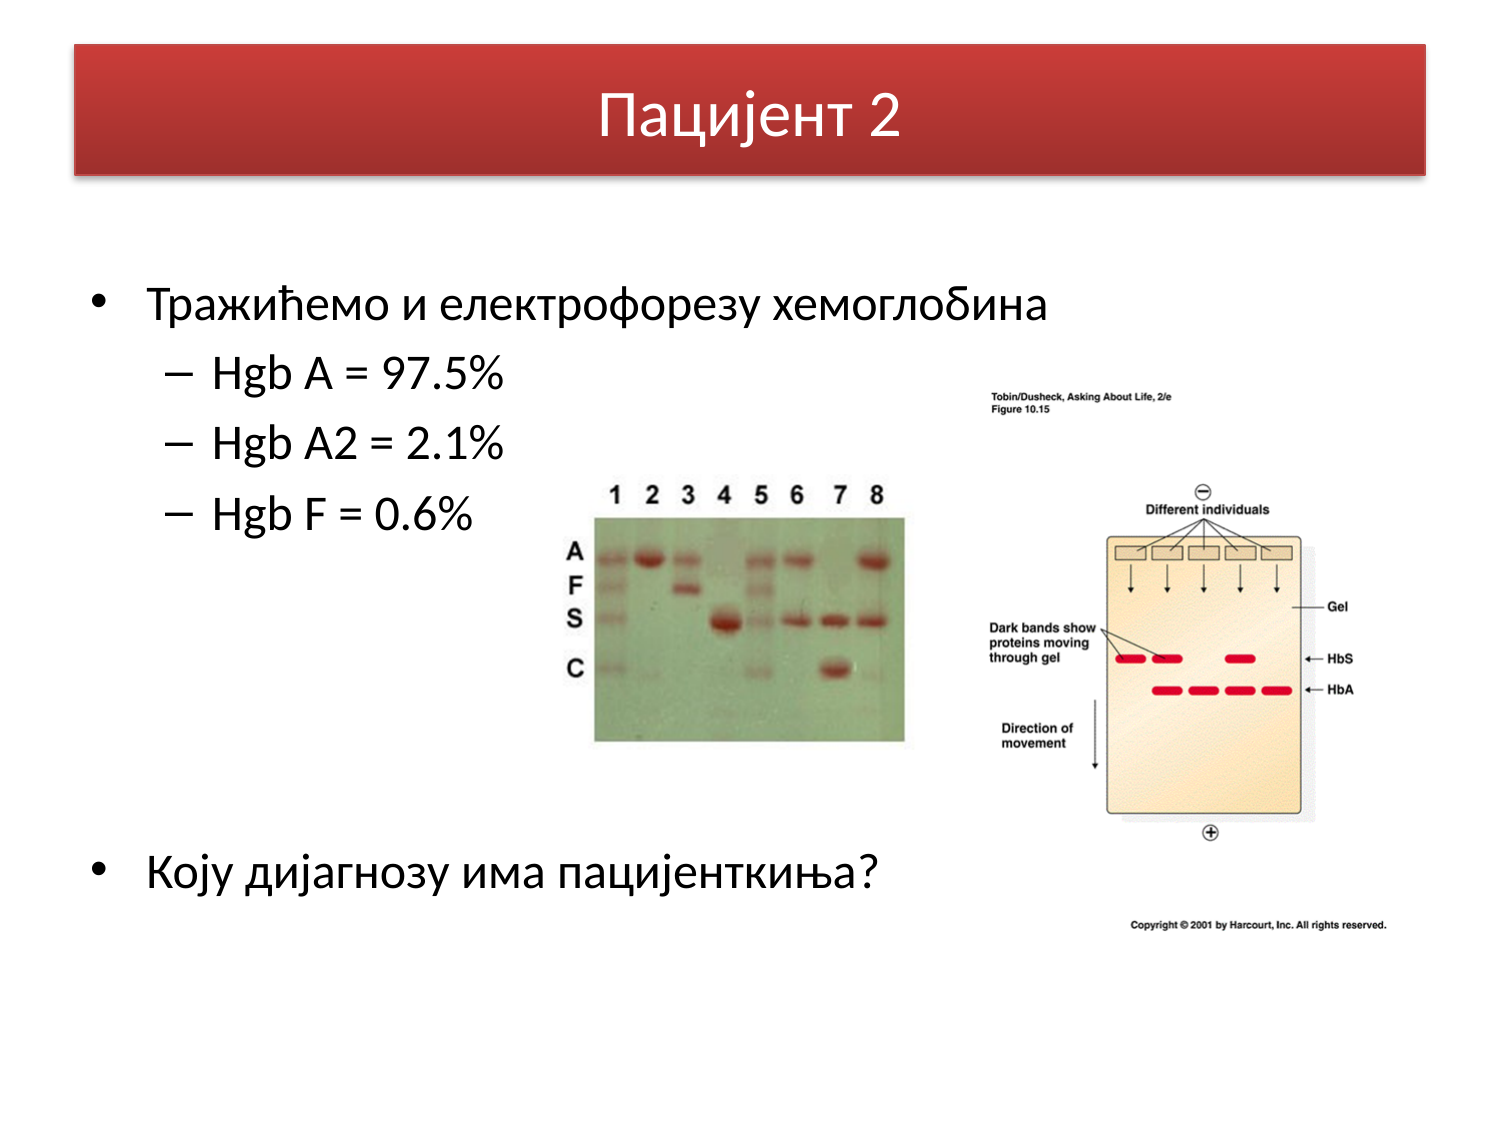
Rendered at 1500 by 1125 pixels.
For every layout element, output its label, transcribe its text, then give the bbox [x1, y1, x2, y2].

list Тражићемо и електрофорезу хемоглобина Hgb A = 97.5% Hgb A2 = 2.1% Hgb F = 0.6% Коју дијагнозу има пацијенткиња? [75, 262, 1425, 1005]
picture [538, 362, 1395, 938]
title Пацијент 2 [74, 44, 1426, 176]
